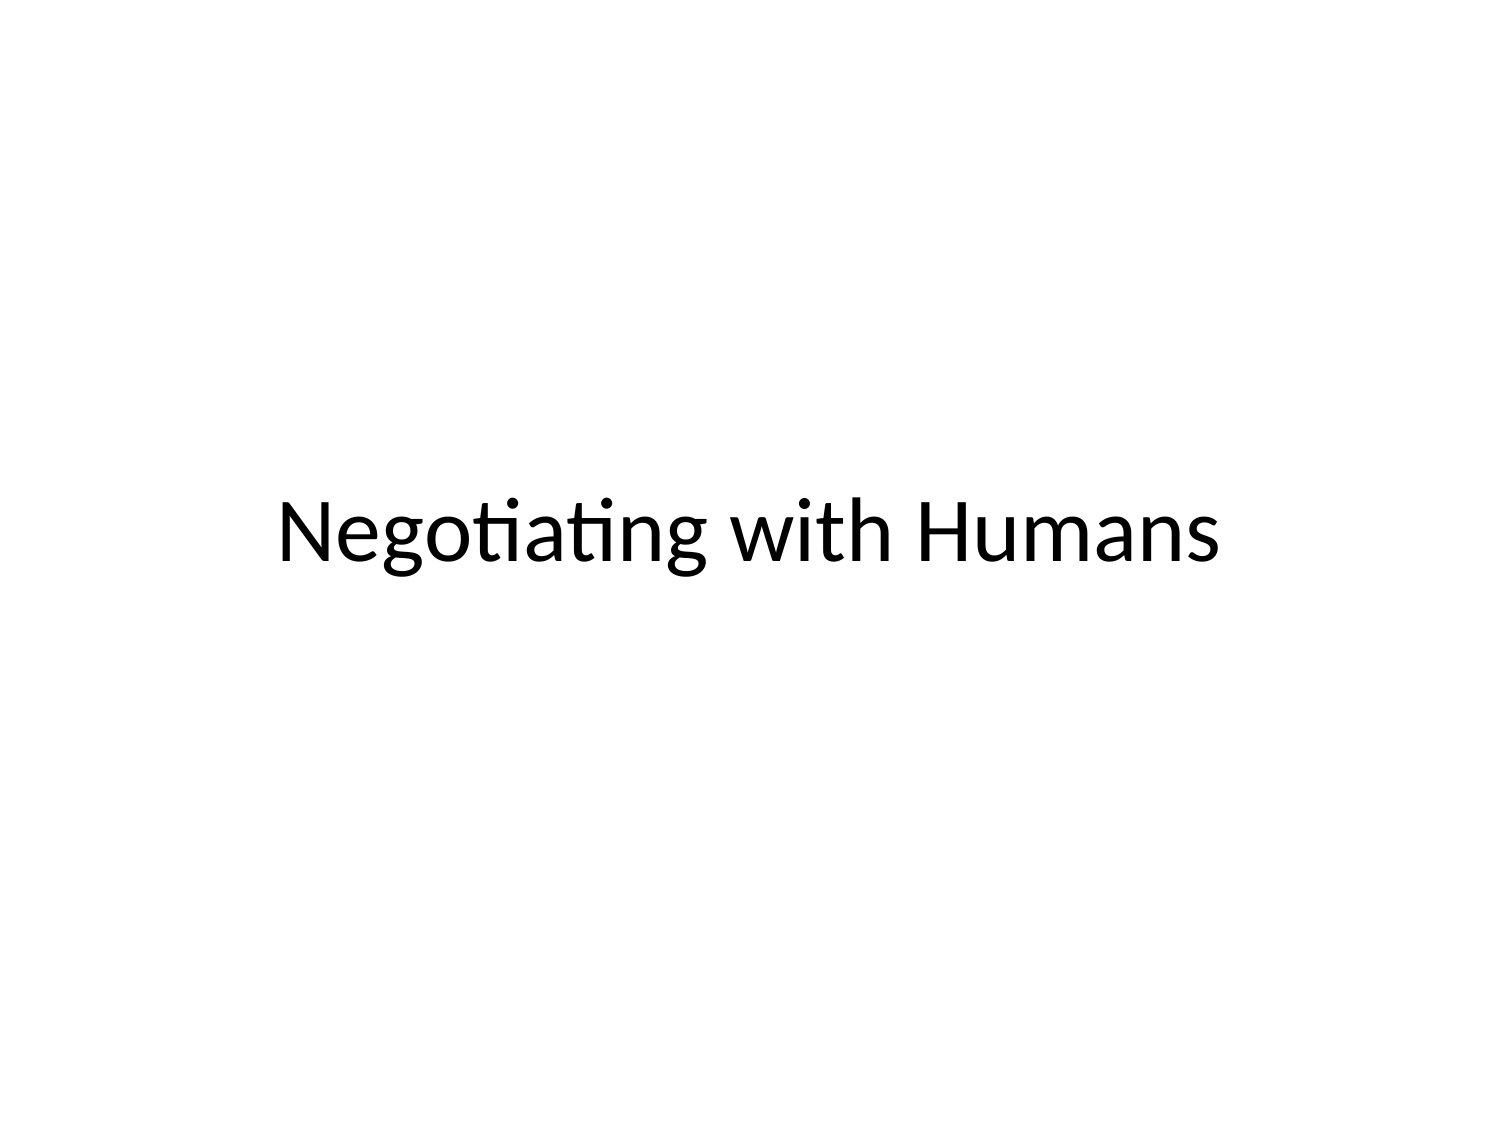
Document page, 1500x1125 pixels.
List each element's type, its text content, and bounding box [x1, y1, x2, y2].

text_box Negotiating with Humans [75, 45, 1425, 1005]
